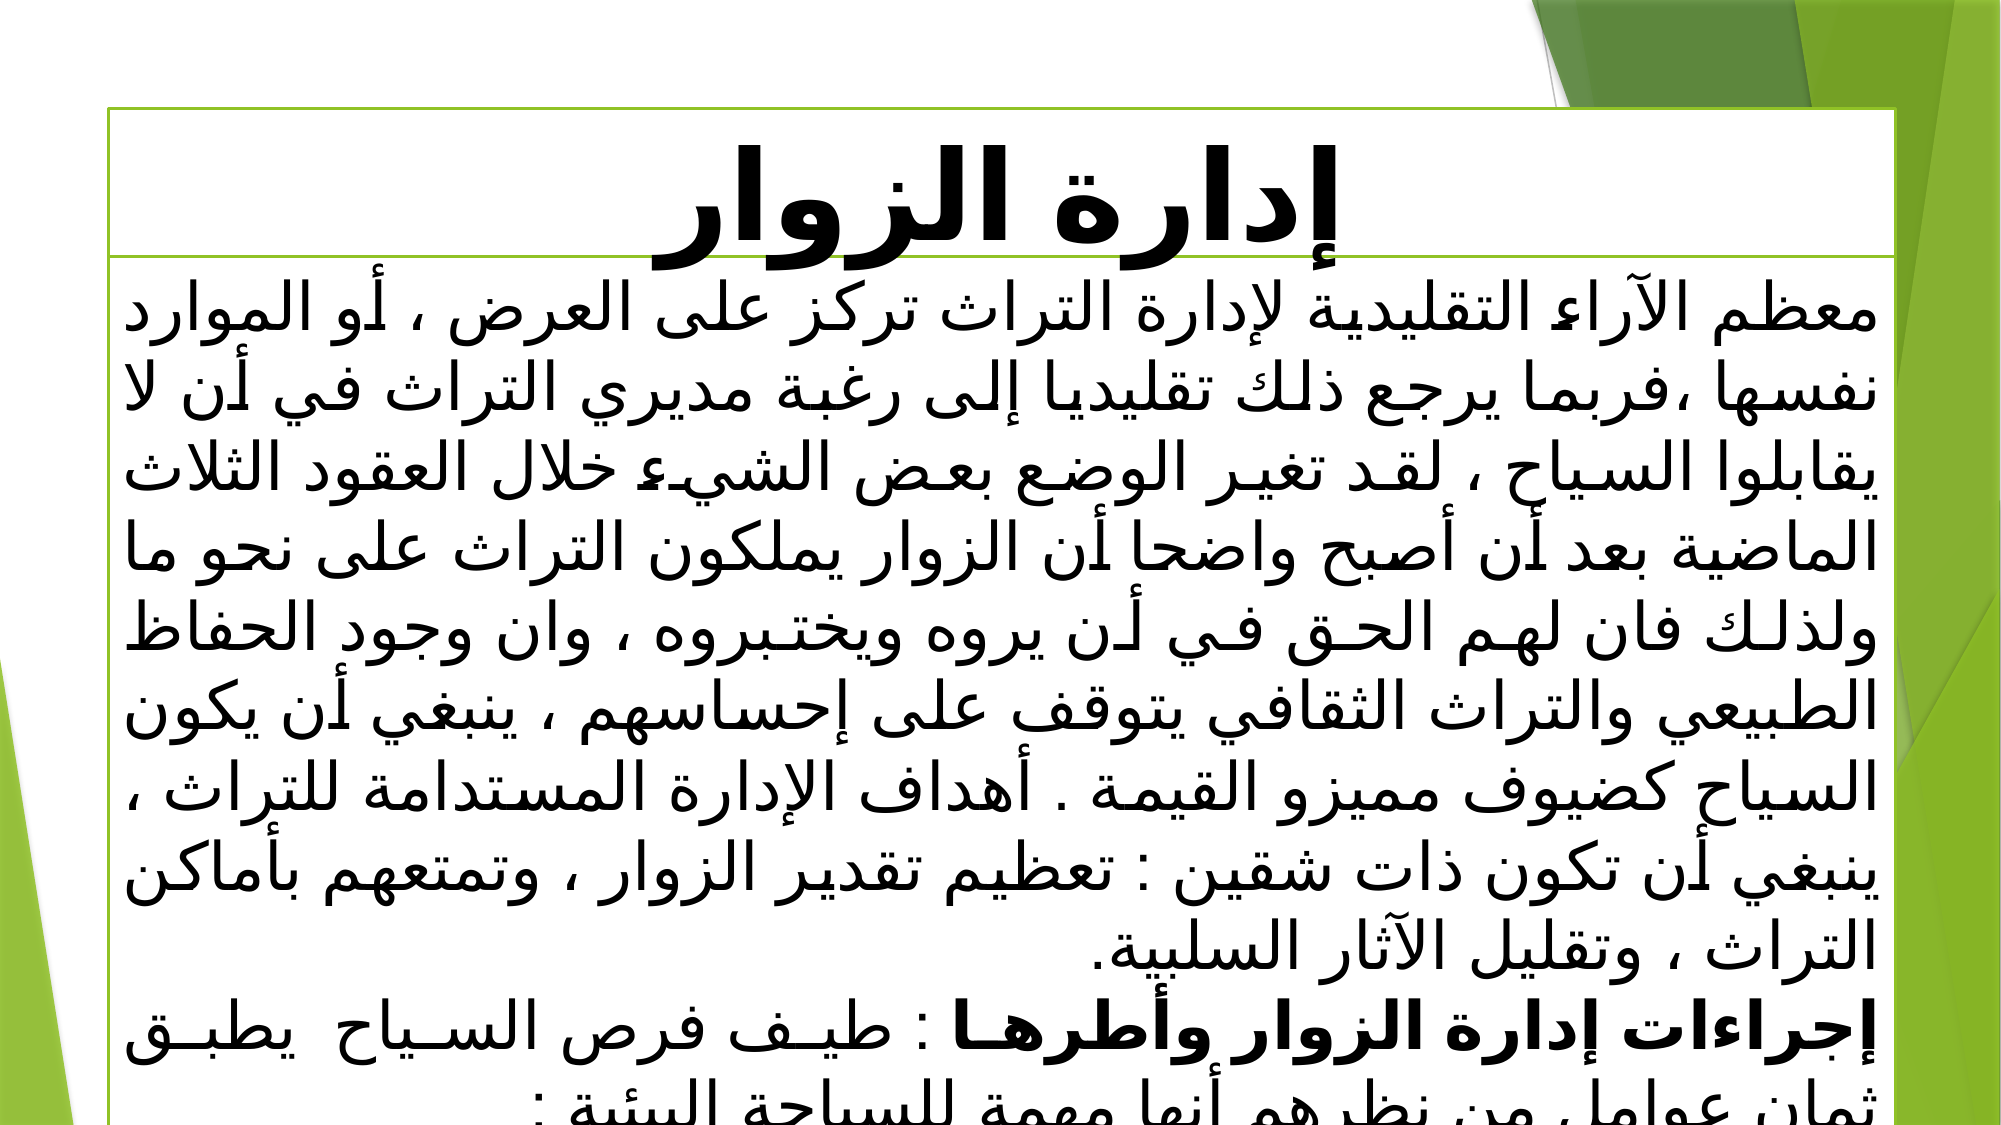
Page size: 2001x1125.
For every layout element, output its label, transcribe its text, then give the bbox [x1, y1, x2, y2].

title إدارة الزوار [107, 107, 1897, 258]
text_box معظم الآراء التقليدية لإدارة التراث تركز على العرض ، أو الموارد نفسها ،فربما يرجع ذلك تقليديا إلى رغبة مديري التراث في أن لا يقابلوا السياح ، لقد تغير الوضع بعض الشيء خلال العقود الثلاث الماضية بعد أن أصبح واضحا أن الزوار يملكون التراث على نحو ما ولذلك فان لهم الحق في أن يروه ويختبروه ، وان وجود الحفاظ الطبيعي والتراث الثقافي يتوقف على إحساسهم ، ينبغي أن يكون السياح كضيوف مميزو القيمة . أهداف الإدارة المستدامة للتراث ، ينبغي أن تكون ذات شقين : تعظيم تقدير الزوار ، وتمتعهم بأماكن التراث ، وتقليل الآثار السلبية. إجراءات إدارة الزوار وأطرها : طيف فرص السياح يطبق ثمان عوامل من نظرهم أنها مهمة للسياحة البيئية : [107, 258, 1897, 1125]
